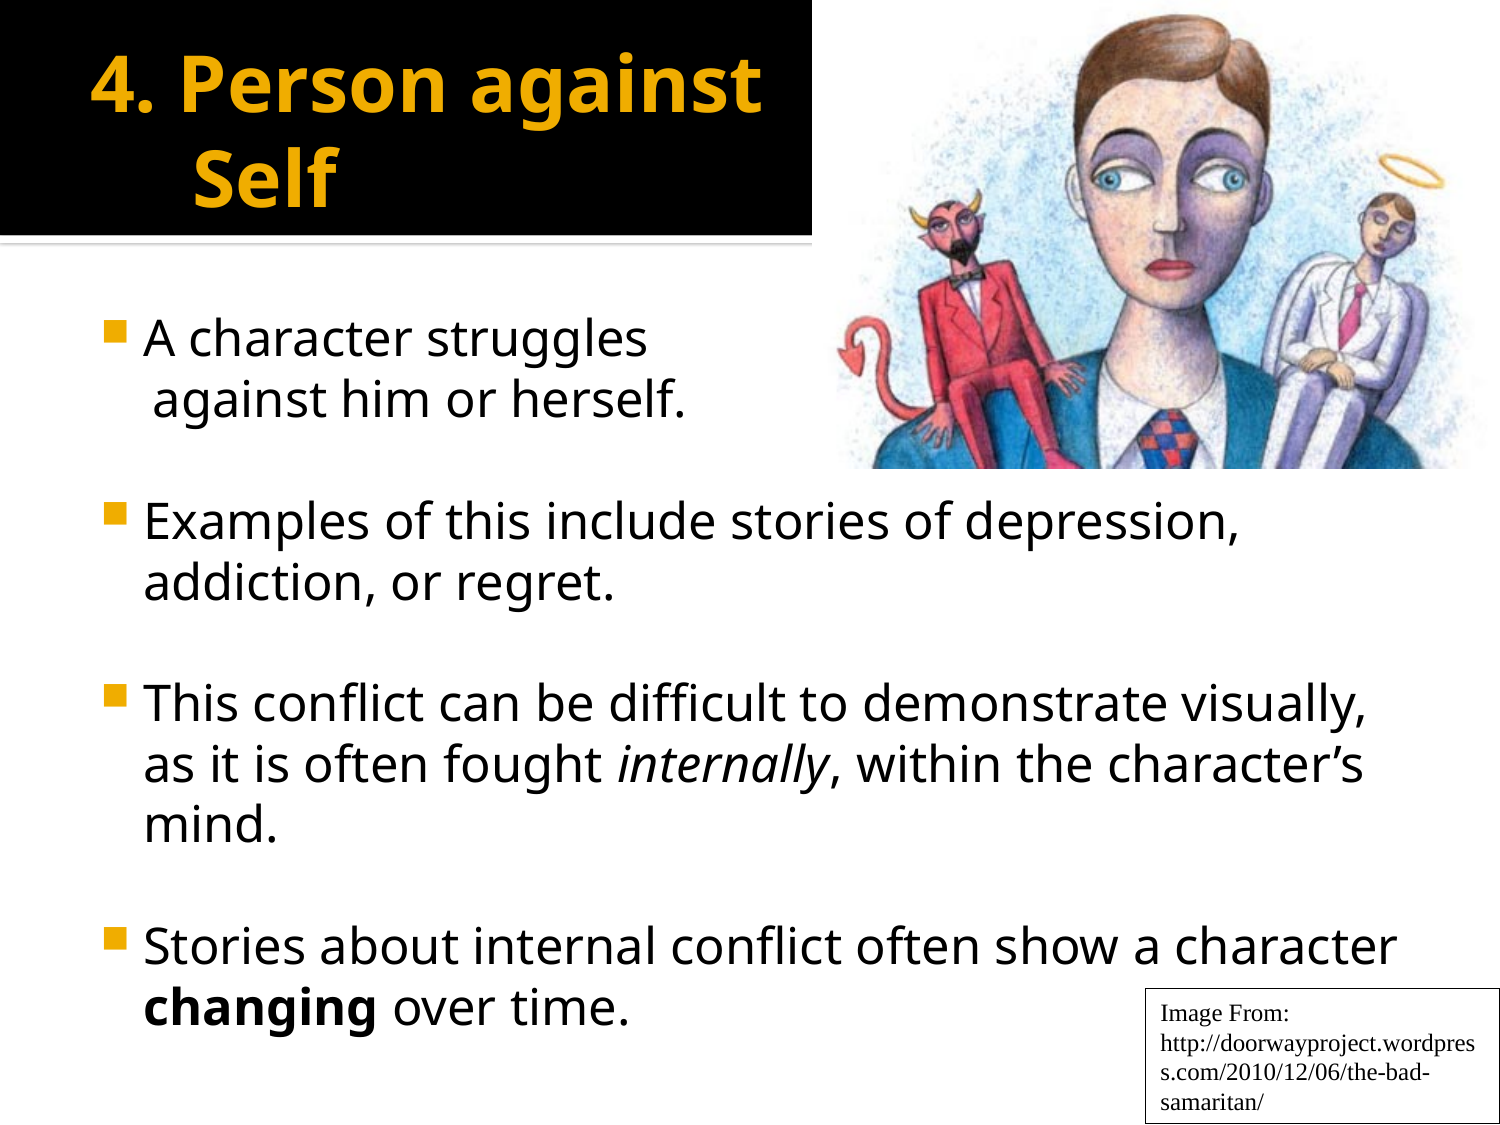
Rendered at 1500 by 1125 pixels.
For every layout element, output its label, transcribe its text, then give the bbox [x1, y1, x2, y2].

text_box Image From: http://doorwayproject.wordpress.com/2010/12/06/the-bad-samaritan/ [1145, 988, 1500, 1124]
title 4. Person against Self [75, 25, 806, 231]
list A character struggles against him or herself. Examples of this include stories of depression, addiction, or regret. This conflict can be difficult to demonstrate visually, as it is often fought internally, within the character’s mind. Stories about internal conflict often show a character changing over time. [75, 291, 1425, 1050]
picture [812, 0, 1500, 469]
